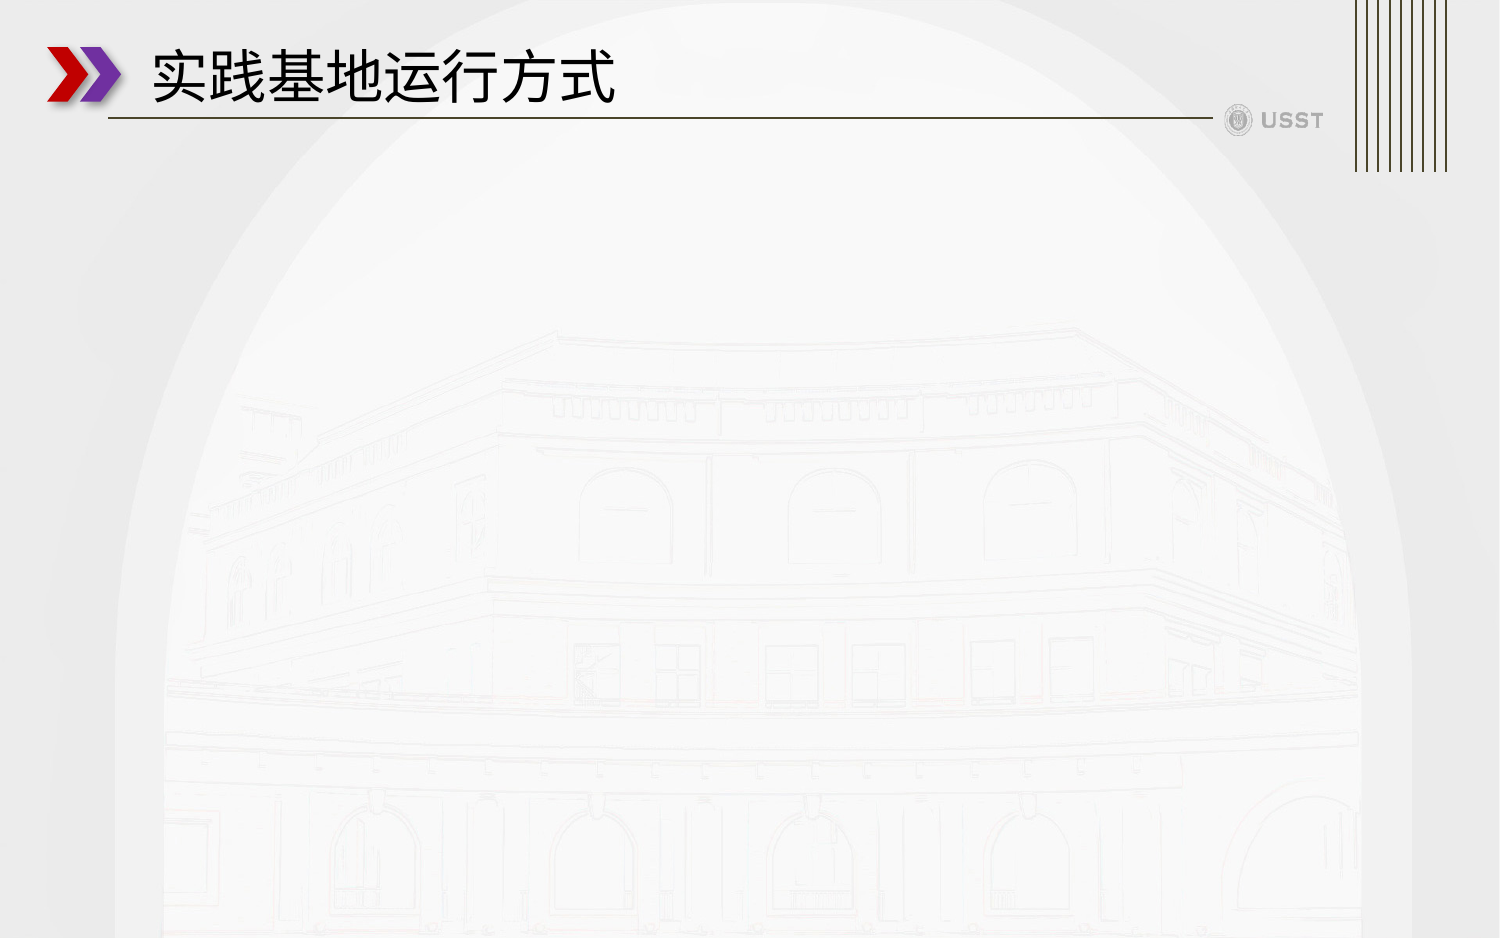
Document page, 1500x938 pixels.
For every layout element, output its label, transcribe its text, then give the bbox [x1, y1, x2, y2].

picture [1424, 0, 1434, 31]
picture [1379, 0, 1389, 31]
picture [0, 0, 1500, 938]
title 实践基地运行方式 [135, 31, 1489, 119]
picture [1368, 0, 1377, 31]
picture [1357, 0, 1366, 31]
picture [1266, 119, 1273, 125]
picture [1391, 0, 1400, 31]
picture [1413, 0, 1422, 31]
picture [1402, 0, 1411, 31]
picture [1436, 0, 1445, 31]
